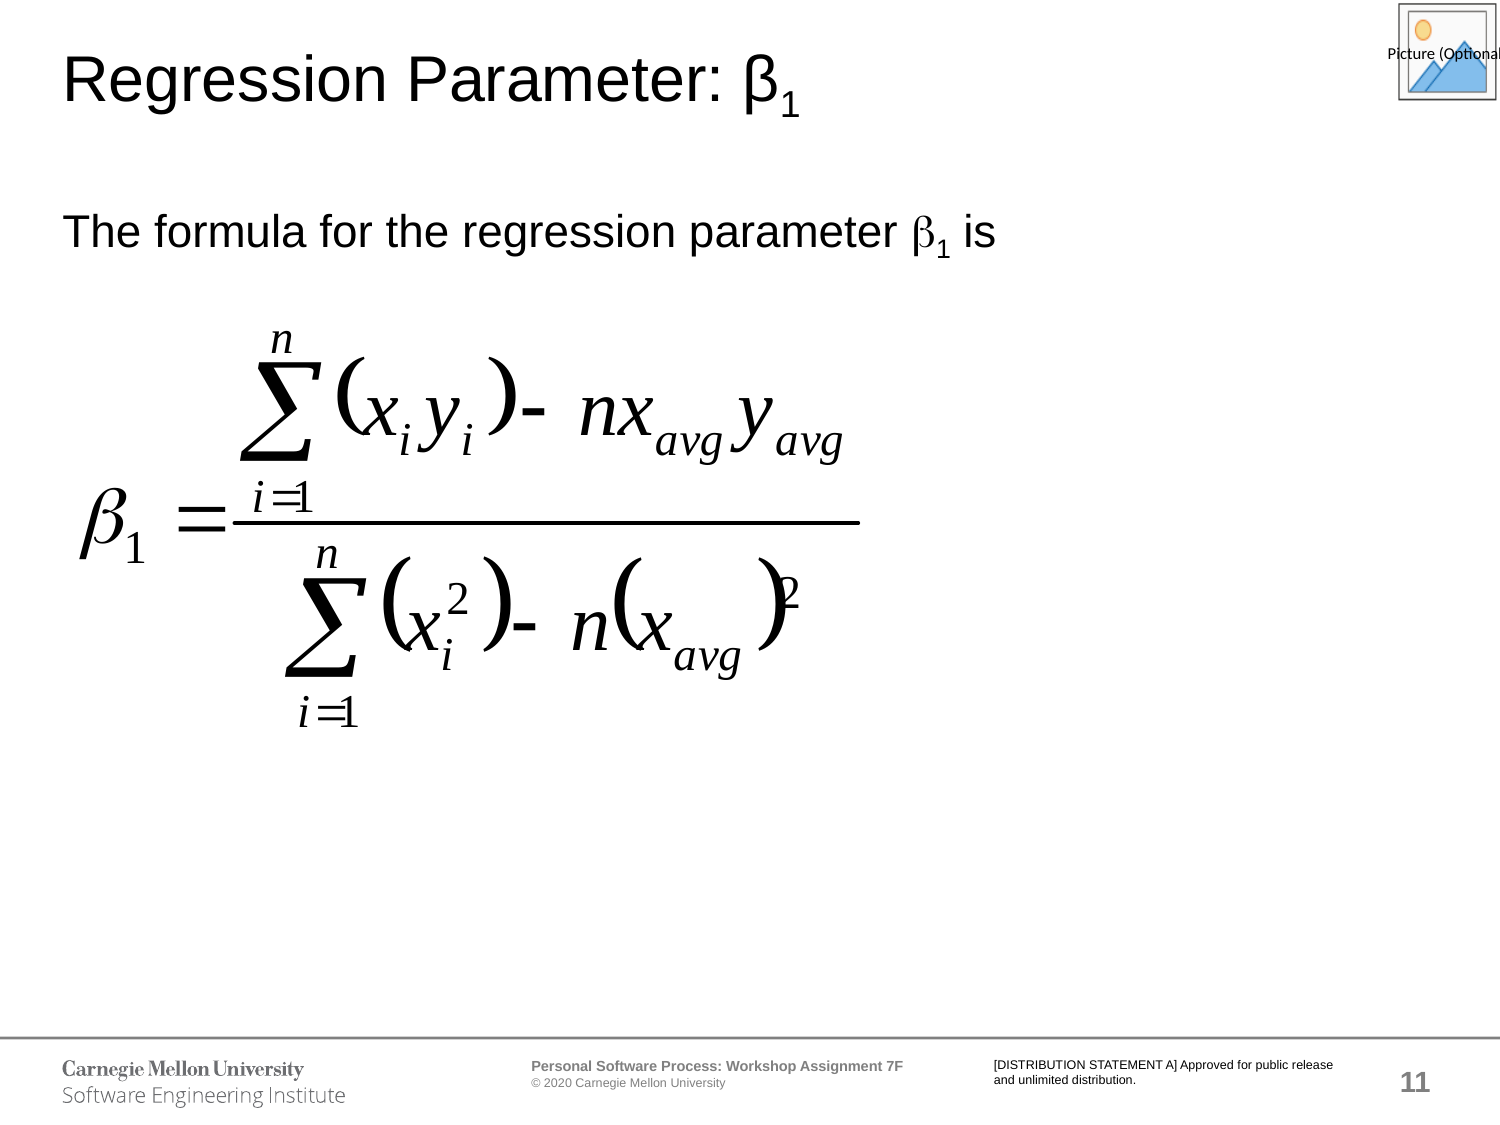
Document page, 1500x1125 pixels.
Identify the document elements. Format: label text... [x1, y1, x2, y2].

title Regression Parameter: β1 [62, 37, 1338, 182]
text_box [63, 301, 876, 745]
picture [1394, 0, 1500, 105]
list The formula for the regression parameter b1 is [62, 201, 1431, 1000]
